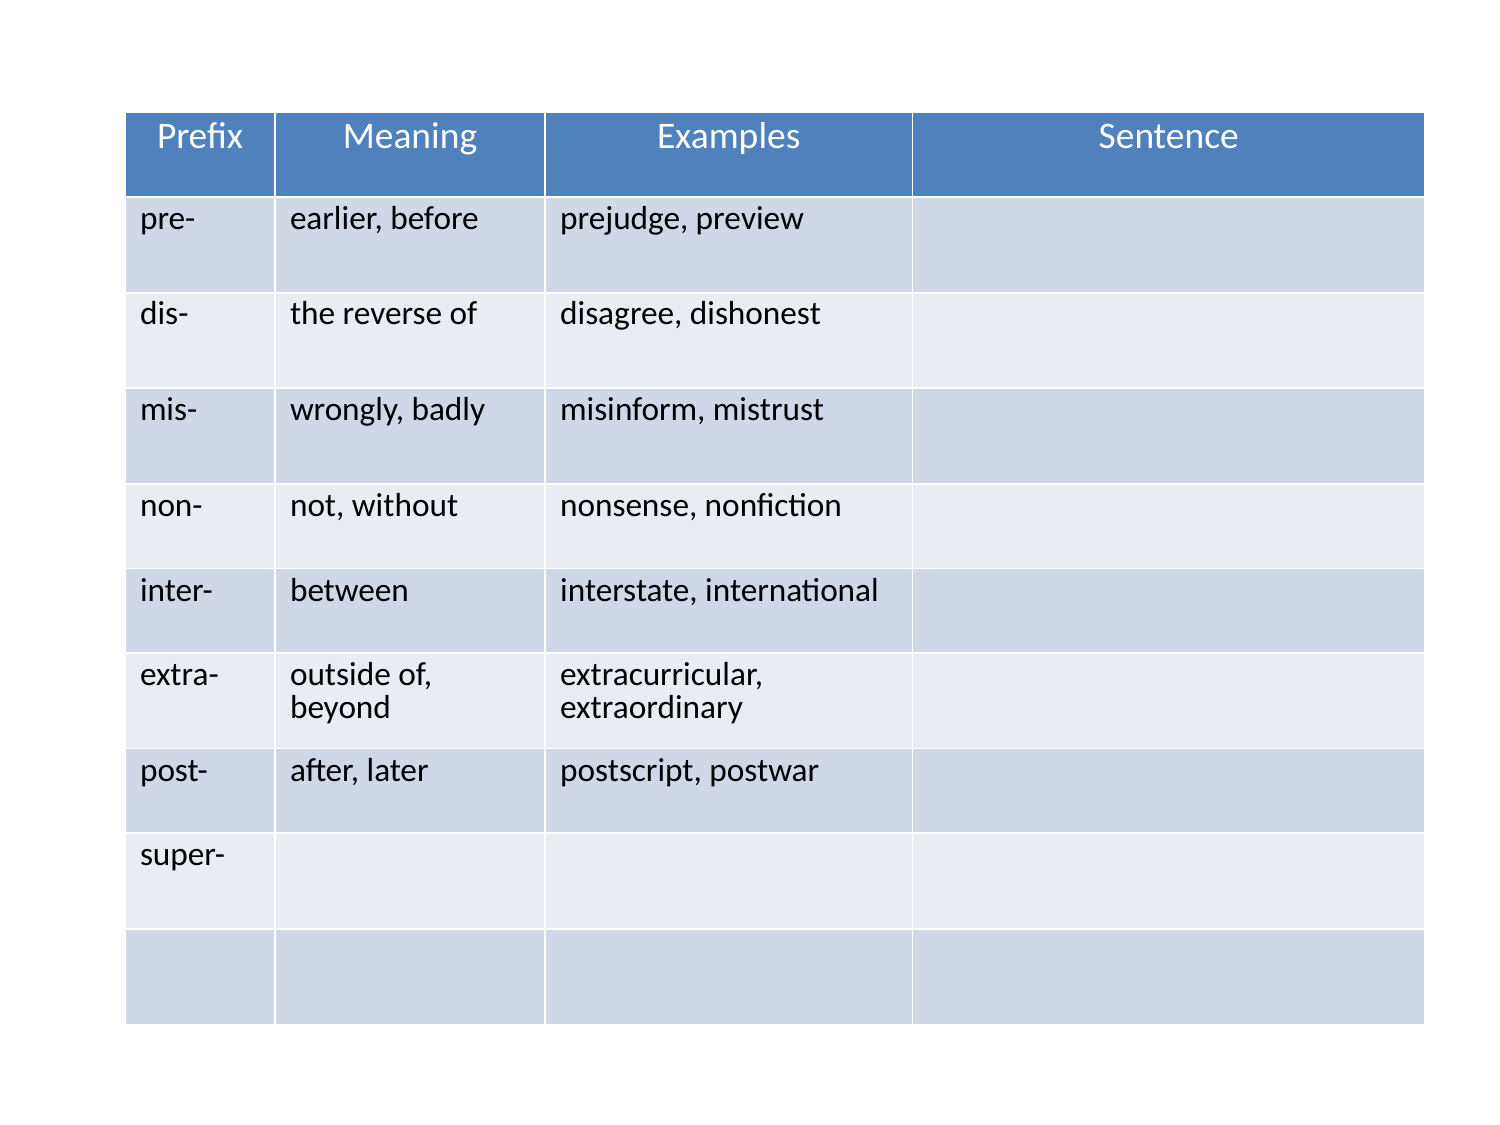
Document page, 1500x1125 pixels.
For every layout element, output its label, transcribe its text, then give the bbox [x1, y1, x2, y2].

table_cell [913, 198, 1424, 292]
table_header Sentence [913, 113, 1424, 196]
table_cell [913, 654, 1424, 748]
table_cell mis- [126, 389, 274, 483]
table_cell [913, 389, 1424, 483]
table_cell [126, 930, 274, 1024]
table_header Meaning [276, 113, 544, 196]
table_cell interstate, international [546, 569, 912, 652]
table_cell nonsense, nonfiction [546, 485, 912, 568]
table_cell extra- [126, 654, 274, 748]
table_cell disagree, dishonest [546, 294, 912, 387]
table_cell outside of, beyond [276, 654, 544, 748]
table_cell pre- [126, 198, 274, 292]
table_cell dis- [126, 294, 274, 387]
table_cell after, later [276, 749, 544, 832]
table_cell non- [126, 485, 274, 568]
table_cell [913, 569, 1424, 652]
table_cell [276, 930, 544, 1024]
table_cell postscript, postwar [546, 749, 912, 832]
table_cell inter- [126, 569, 274, 652]
table_cell not, without [276, 485, 544, 568]
table_cell [546, 930, 912, 1024]
table_cell [546, 834, 912, 928]
table_cell [913, 749, 1424, 832]
table_cell misinform, mistrust [546, 389, 912, 483]
table_cell wrongly, badly [276, 389, 544, 483]
table_cell earlier, before [276, 198, 544, 292]
table_cell [276, 834, 544, 928]
table_cell extracurricular, extraordinary [546, 654, 912, 748]
table_cell [913, 294, 1424, 387]
table_cell [913, 485, 1424, 568]
table_cell [913, 834, 1424, 928]
table_cell post- [126, 749, 274, 832]
table_cell [913, 930, 1424, 1024]
table_cell super- [126, 834, 274, 928]
table_cell the reverse of [276, 294, 544, 387]
table_header Examples [546, 113, 912, 196]
table_header Prefix [126, 113, 274, 196]
table_cell prejudge, preview [546, 198, 912, 292]
table_cell between [276, 569, 544, 652]
